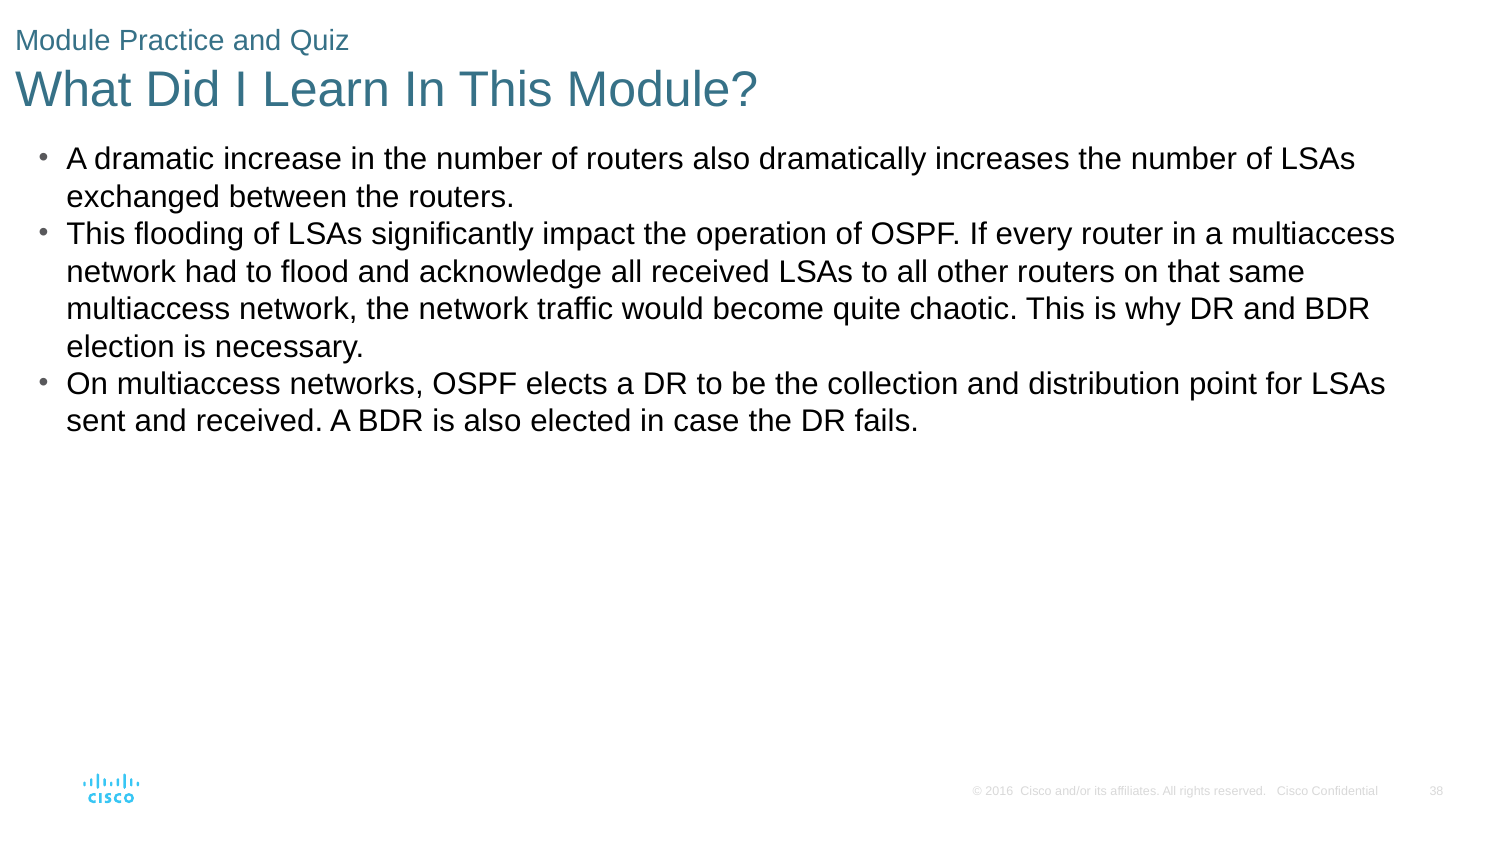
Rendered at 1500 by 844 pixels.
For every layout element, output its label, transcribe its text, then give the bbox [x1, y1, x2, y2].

title Module Practice and Quiz What Did I Learn In This Module? [0, 6, 1500, 131]
list A dramatic increase in the number of routers also dramatically increases the number of LSAs exchanged between the routers. This flooding of LSAs significantly impact the operation of OSPF. If every router in a multiaccess network had to flood and acknowledge all received LSAs to all other routers on that same multiaccess network, the network traffic would become quite chaotic. This is why DR and BDR election is necessary. On multiaccess networks, OSPF elects a DR to be the collection and distribution point for LSAs sent and received. A BDR is also elected in case the DR fails. [23, 131, 1476, 813]
